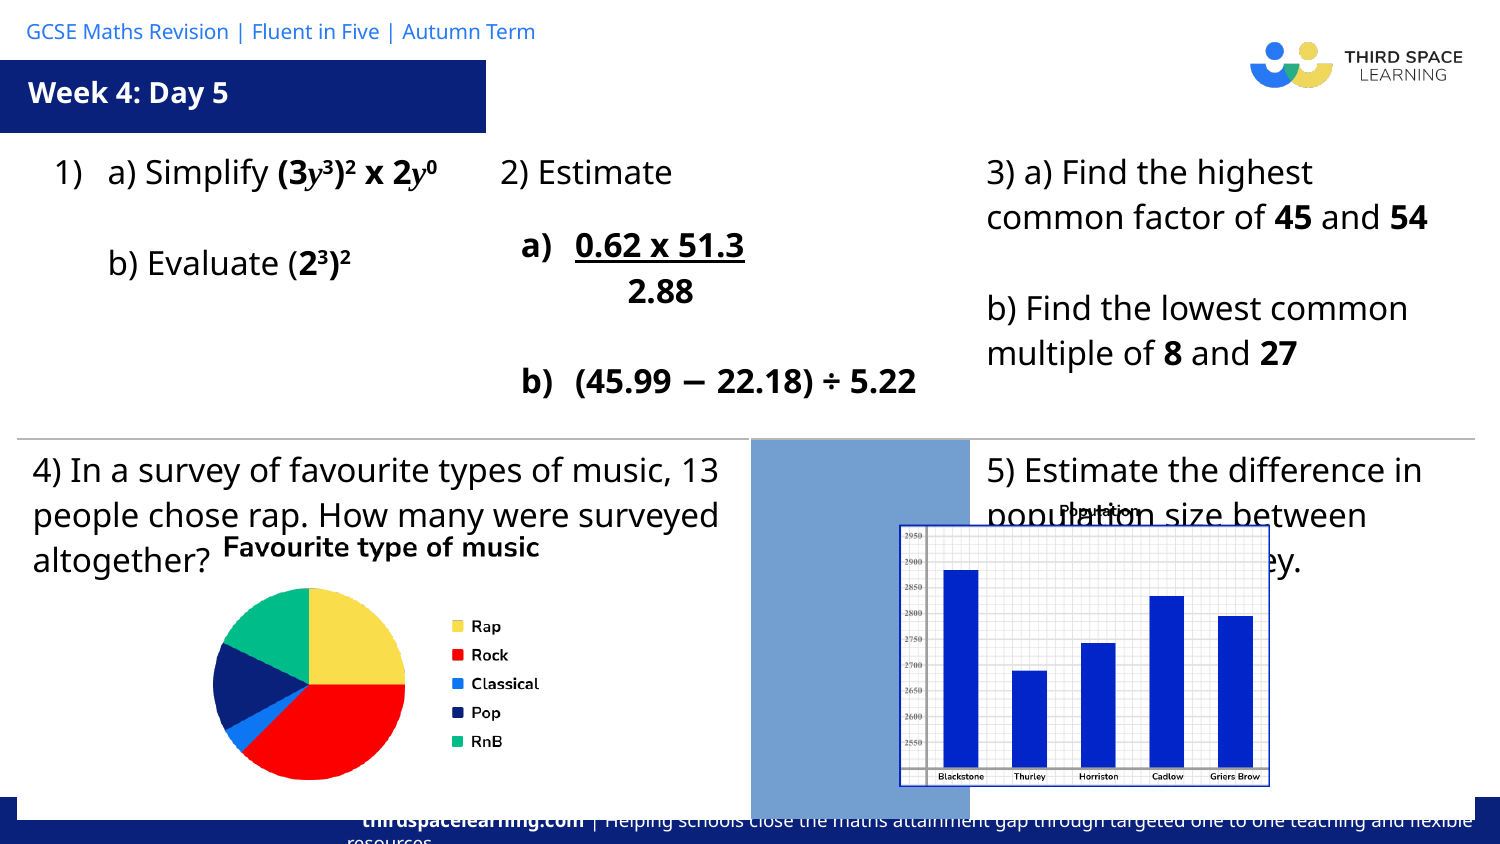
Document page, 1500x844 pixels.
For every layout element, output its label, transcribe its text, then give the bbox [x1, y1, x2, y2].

table_cell 5) Estimate the difference in population size between Cadlow and Thurley. [972, 440, 1474, 818]
text_box Week 4: Day 5 [13, 59, 383, 125]
picture [213, 529, 540, 781]
picture [899, 501, 1270, 787]
table_header 3) a) Find the highest common factor of 45 and 54 b) Find the lowest common multiple of 8 and 27 [972, 142, 1474, 438]
picture [1250, 33, 1465, 99]
table_header a) Simplify (3y3)2 x 2y0 b) Evaluate (23)2 [19, 142, 484, 438]
table_cell 4) In a survey of favourite types of music, 13 people chose rap. How many were surveyed altogether? [19, 440, 749, 818]
table_header 2) Estimate 0.62 x 51.3 2.88 (45.99 − 22.18) ÷ 5.22 [486, 142, 970, 438]
